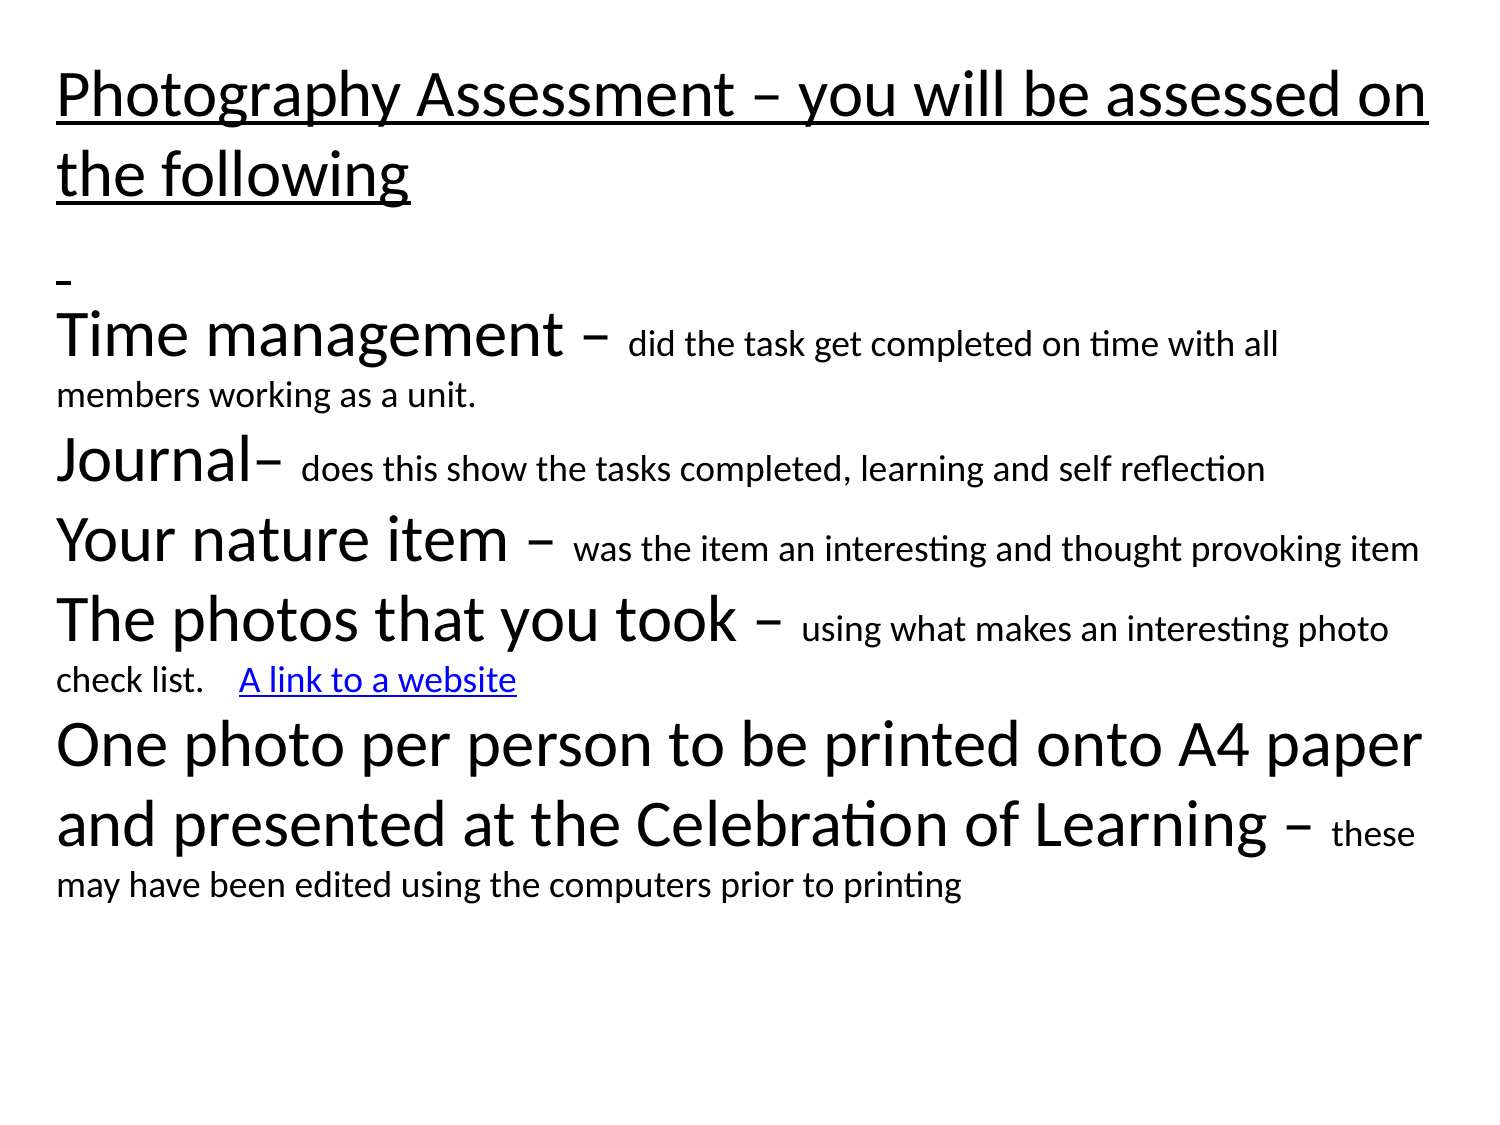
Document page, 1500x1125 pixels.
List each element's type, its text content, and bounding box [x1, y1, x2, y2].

text_box Photography Assessment – you will be assessed on the following Time management – did the task get completed on time with all members working as a unit. Journal– does this show the tasks completed, learning and self reflection Your nature item – was the item an interesting and thought provoking item The photos that you took – using what makes an interesting photo check list. A link to a website One photo per person to be printed onto A4 paper and presented at the Celebration of Learning – these may have been edited using the computers prior to printing [41, 42, 1447, 993]
